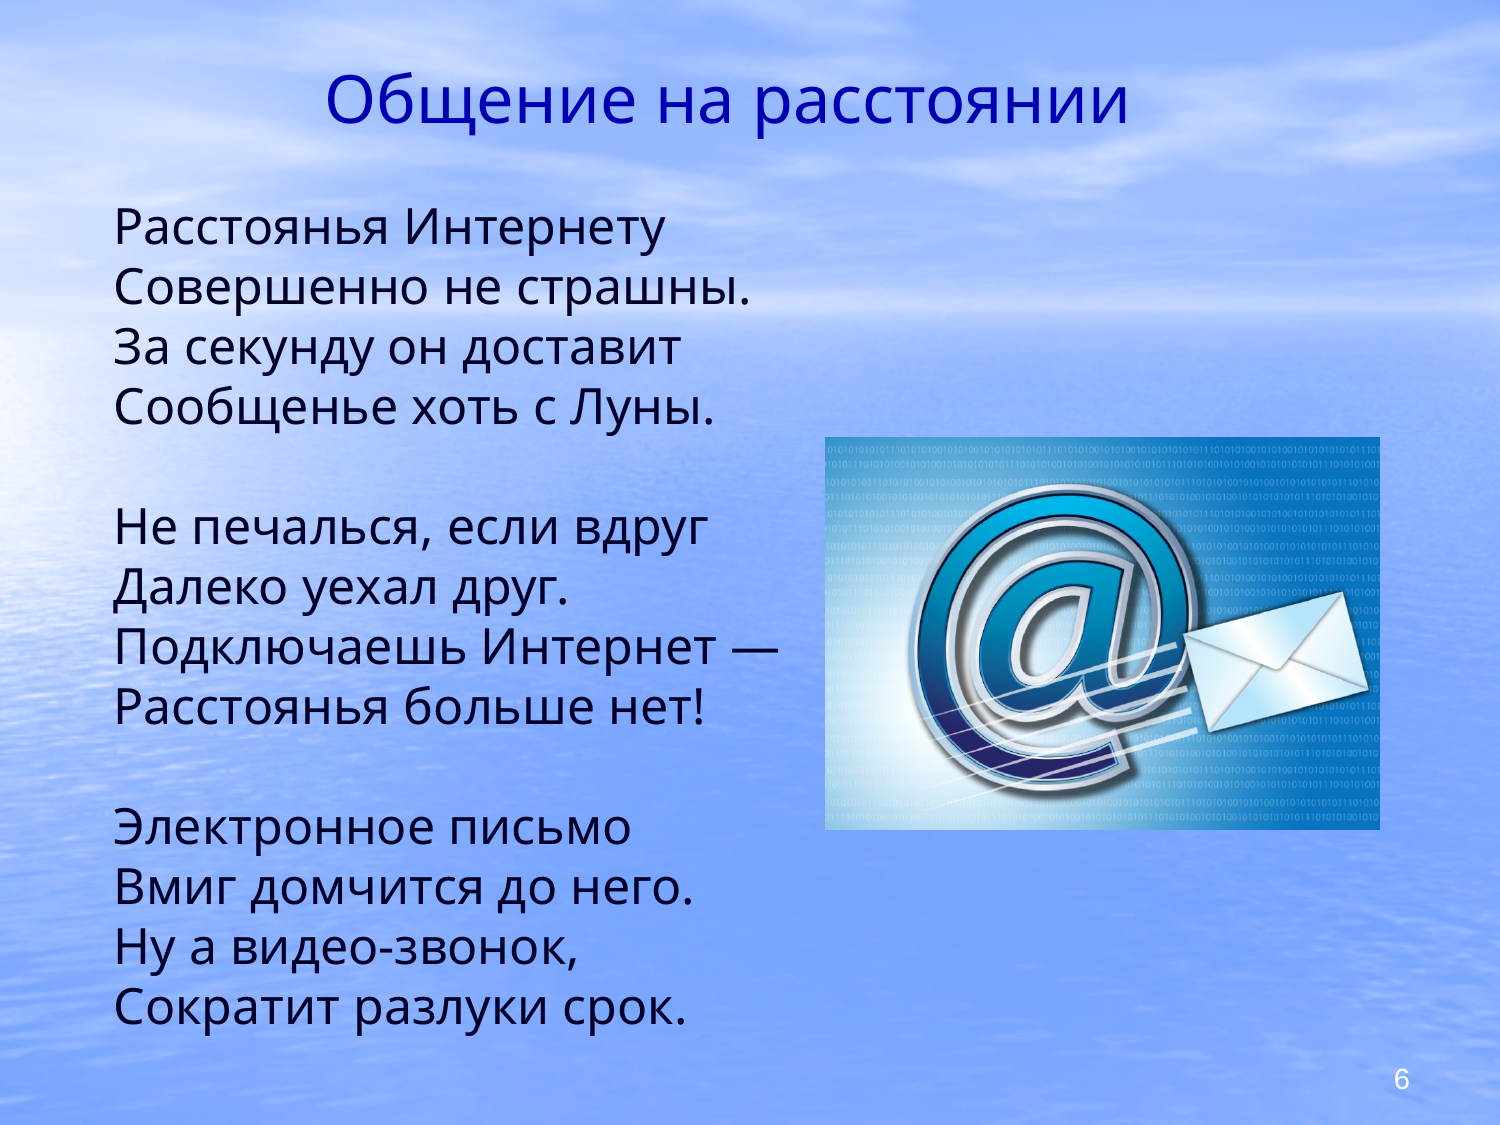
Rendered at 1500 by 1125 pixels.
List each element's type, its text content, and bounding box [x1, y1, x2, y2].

picture [824, 437, 1380, 830]
slide_number 6 [1074, 1024, 1426, 1103]
text_box Расстоянья Интернету Совершенно не страшны. За секунду он доставит Сообщенье хоть с Луны. Не печалься, если вдруг Далеко уехал друг. Подключаешь Интернет — Расстоянья больше нет! Электронное письмо Вмиг домчится до него. Ну а видео-звонок, Сократит разлуки срок. [98, 187, 795, 1043]
text_box Общение на расстоянии [309, 49, 1148, 145]
